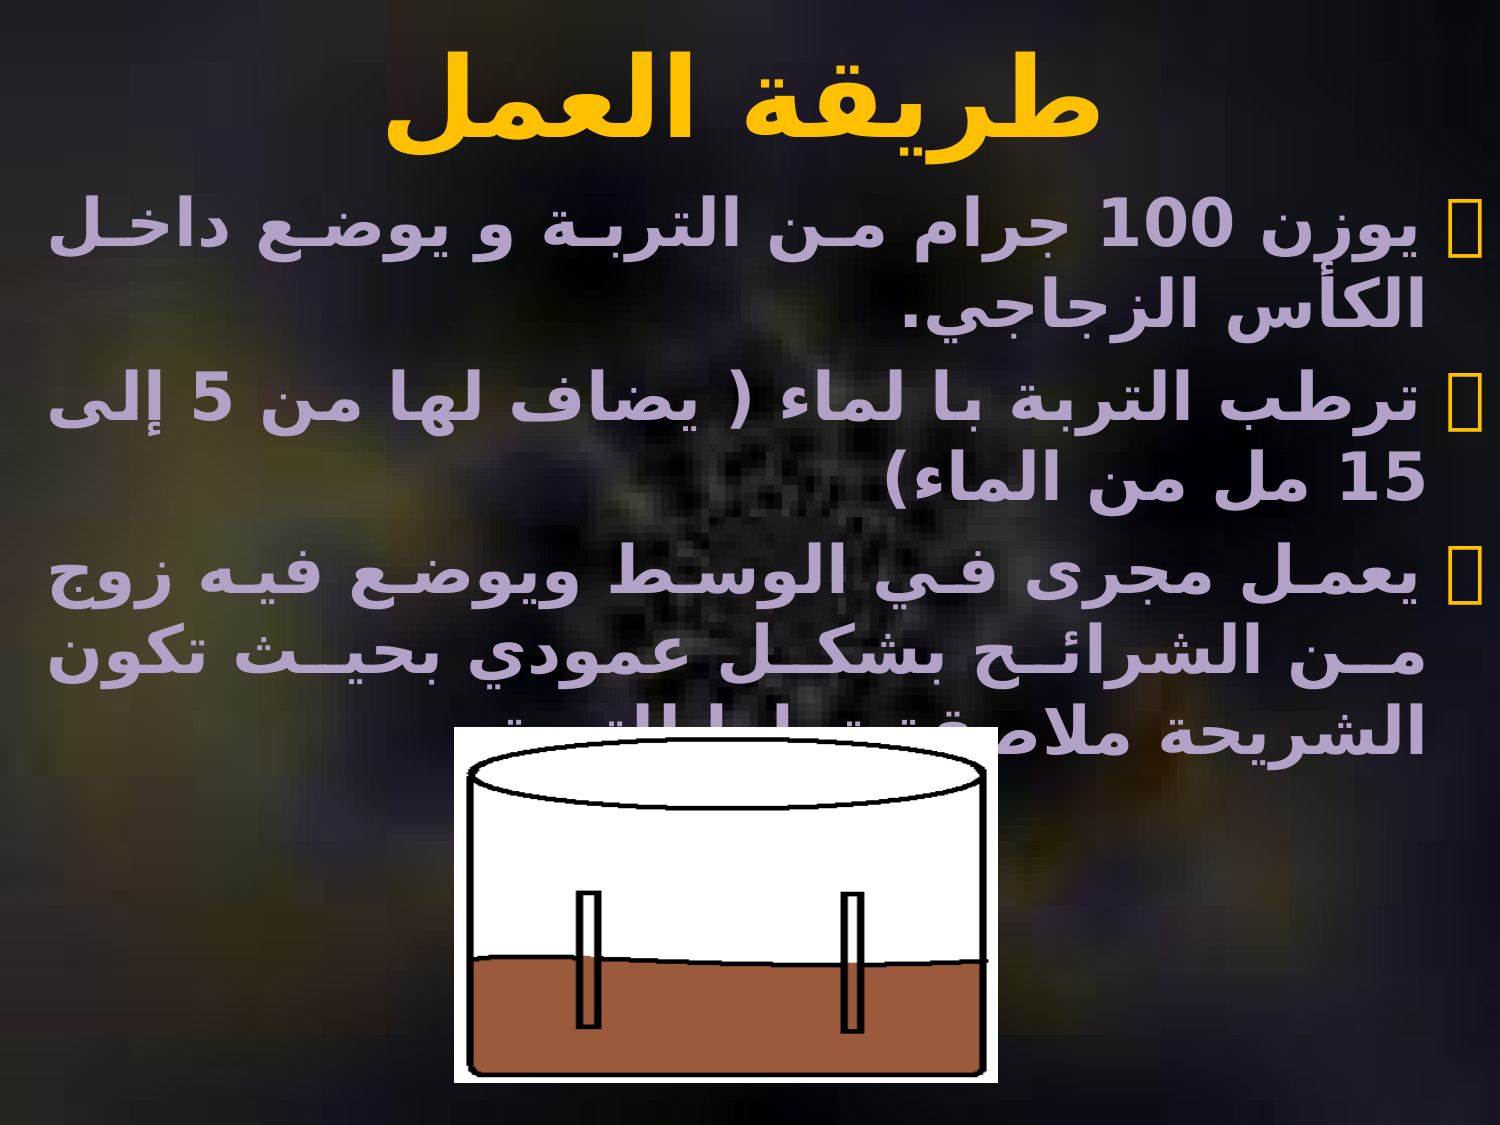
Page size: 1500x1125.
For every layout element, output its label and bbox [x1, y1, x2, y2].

picture [454, 727, 999, 1083]
list [0, 0, 1500, 1125]
